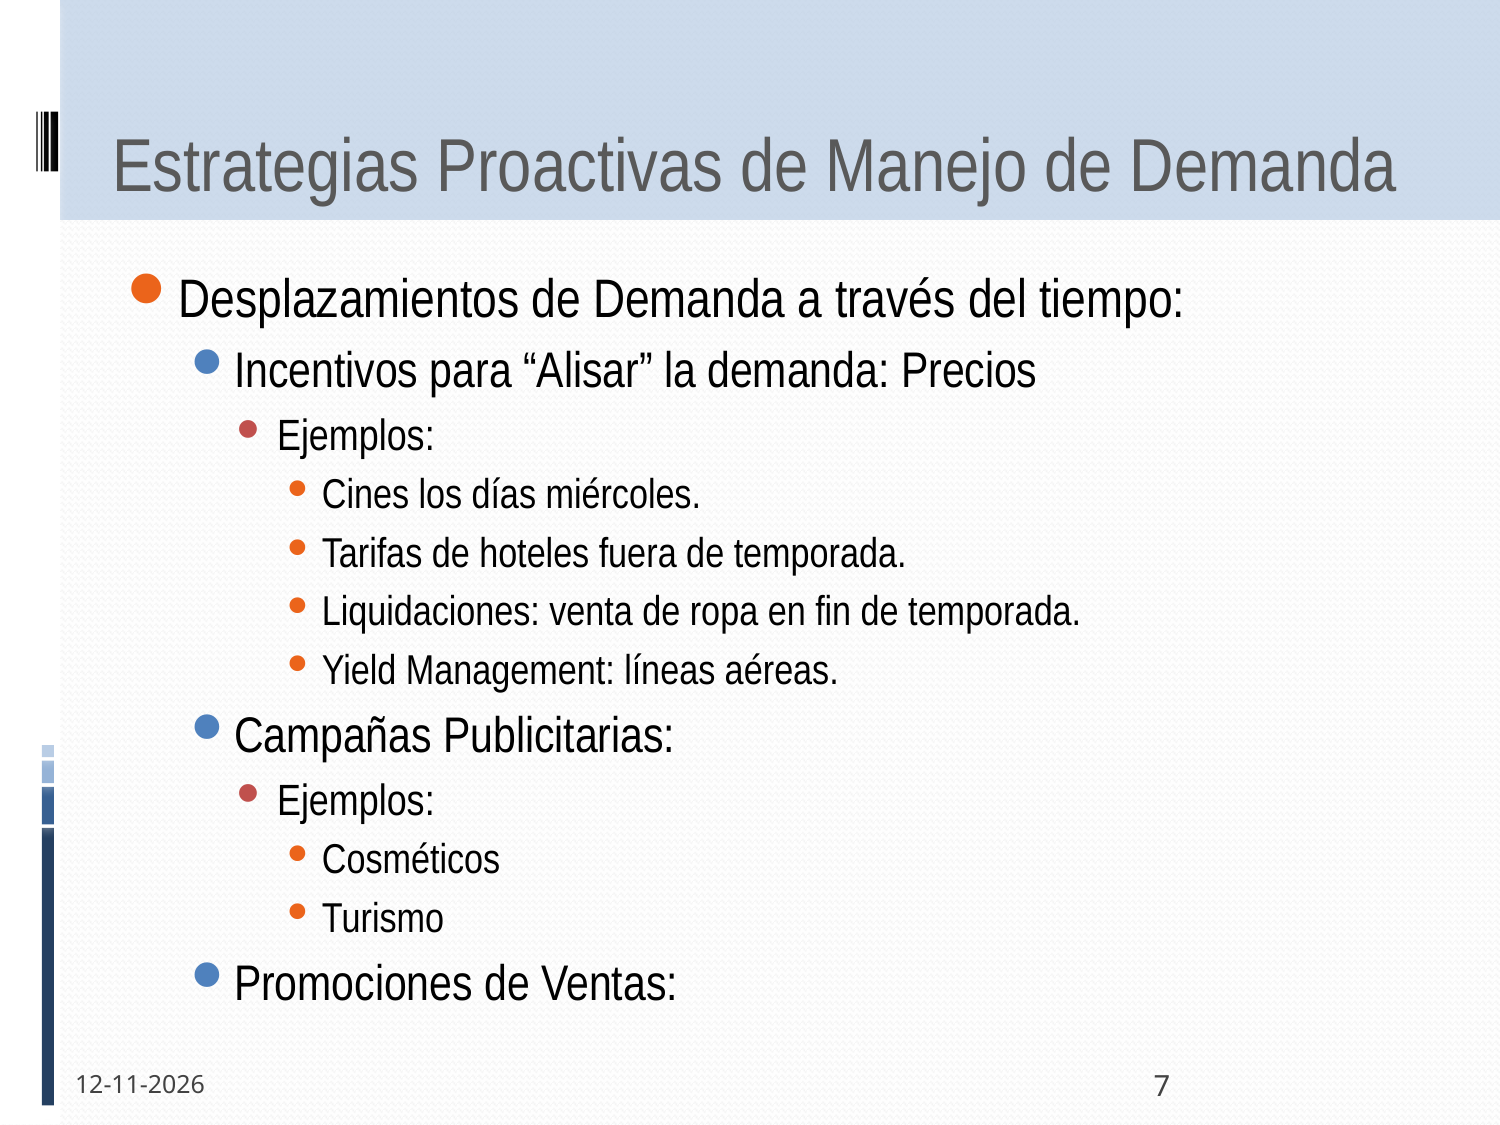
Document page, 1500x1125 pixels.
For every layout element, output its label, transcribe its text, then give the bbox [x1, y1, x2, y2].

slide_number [75, 1042, 243, 1103]
title Estrategias Proactivas de Manejo de Demanda [111, 18, 1436, 207]
list Desplazamientos de Demanda a través del tiempo: Incentivos para “Alisar” la demanda: Precios Ejemplos: Cines los días miércoles. Tarifas de hoteles fuera de temporada. Liquidaciones: venta de ropa en fin de temporada. Yield Management: líneas aéreas. Campañas Publicitarias: Ejemplos: Cosméticos Turismo Promociones de Ventas: [111, 255, 1436, 1038]
slide_number 7 [1045, 1046, 1171, 1107]
